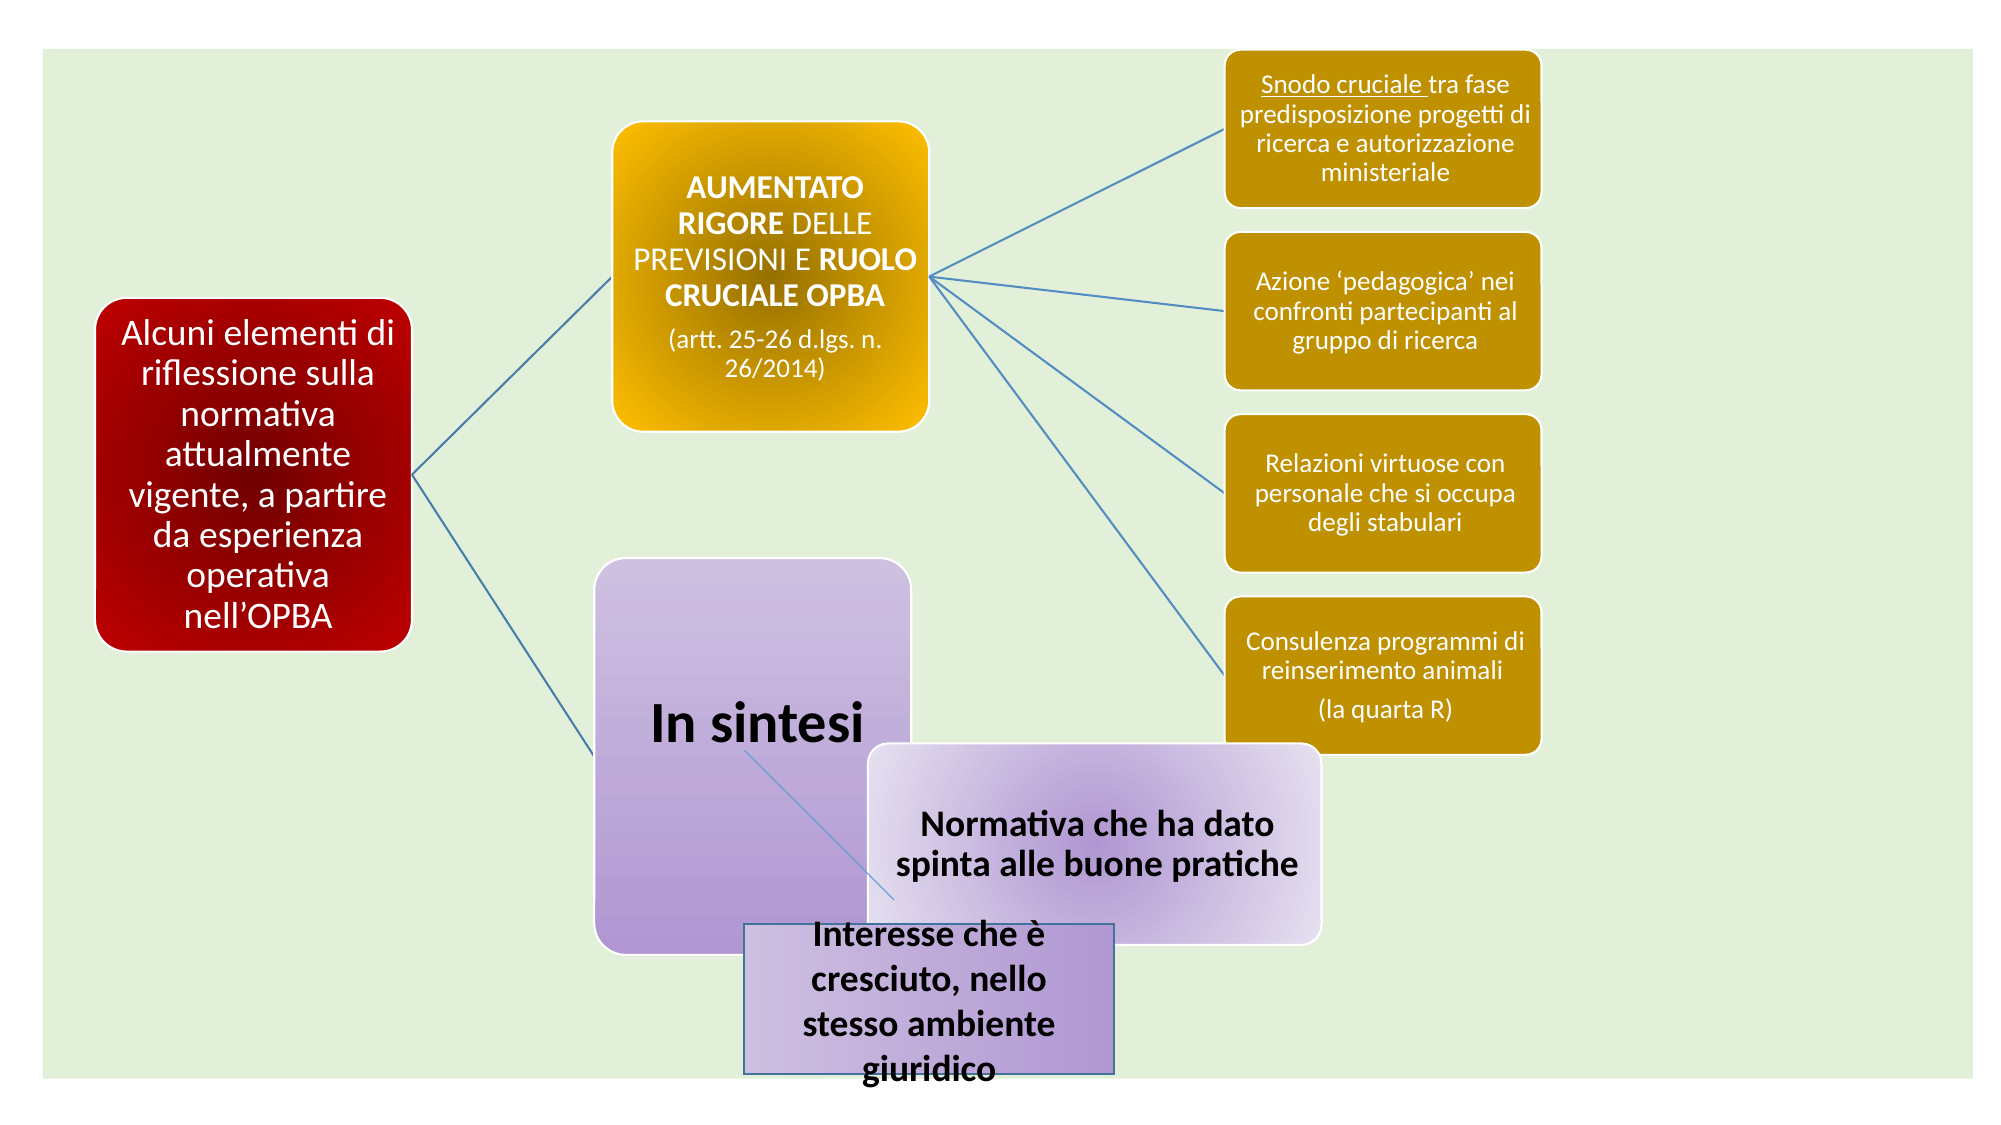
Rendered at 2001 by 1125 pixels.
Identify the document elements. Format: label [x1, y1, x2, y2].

text_box [42, 48, 1973, 1079]
text_box [744, 750, 895, 901]
